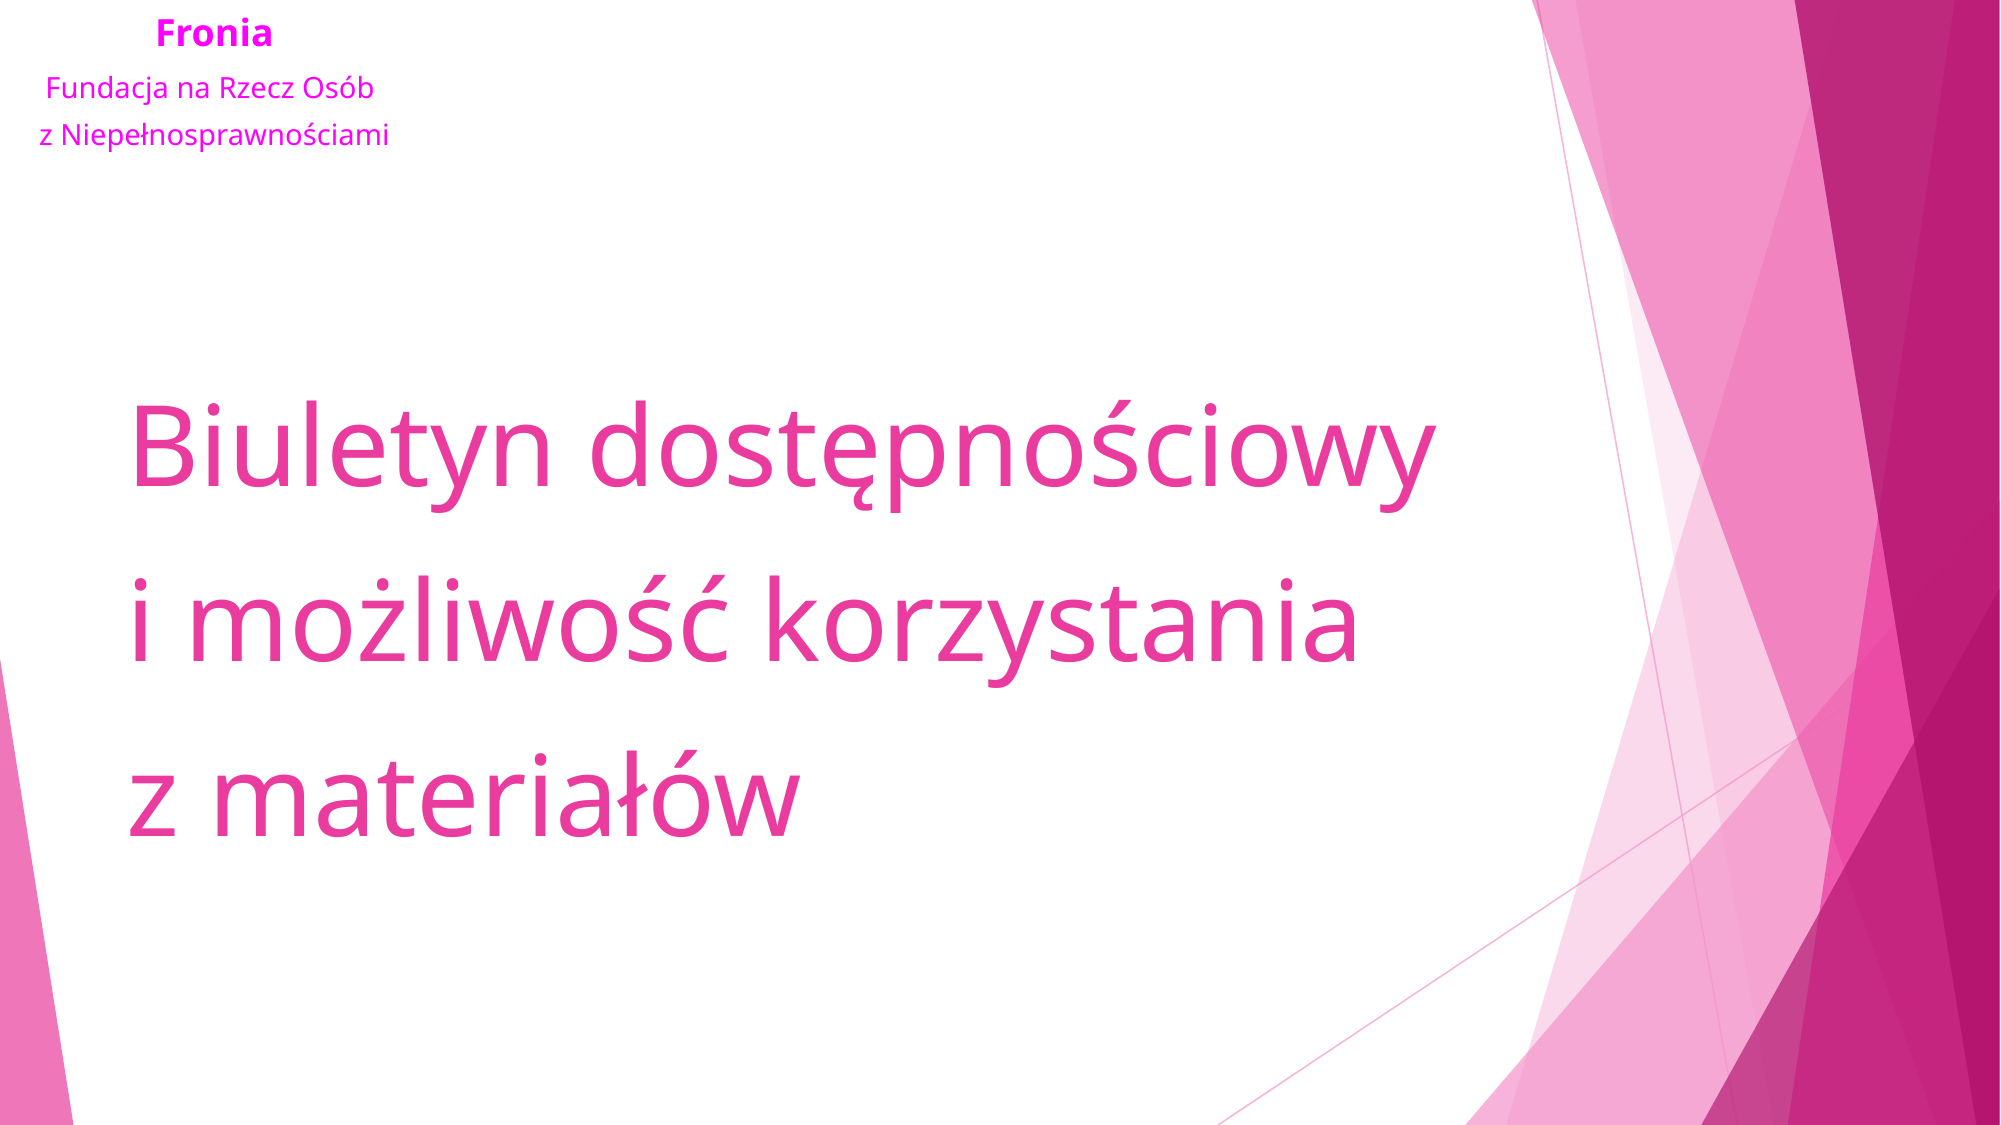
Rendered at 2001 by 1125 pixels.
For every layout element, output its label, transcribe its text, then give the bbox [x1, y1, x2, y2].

title Biuletyn dostępnościowy i możliwość korzystania z materiałów [111, 567, 1522, 867]
